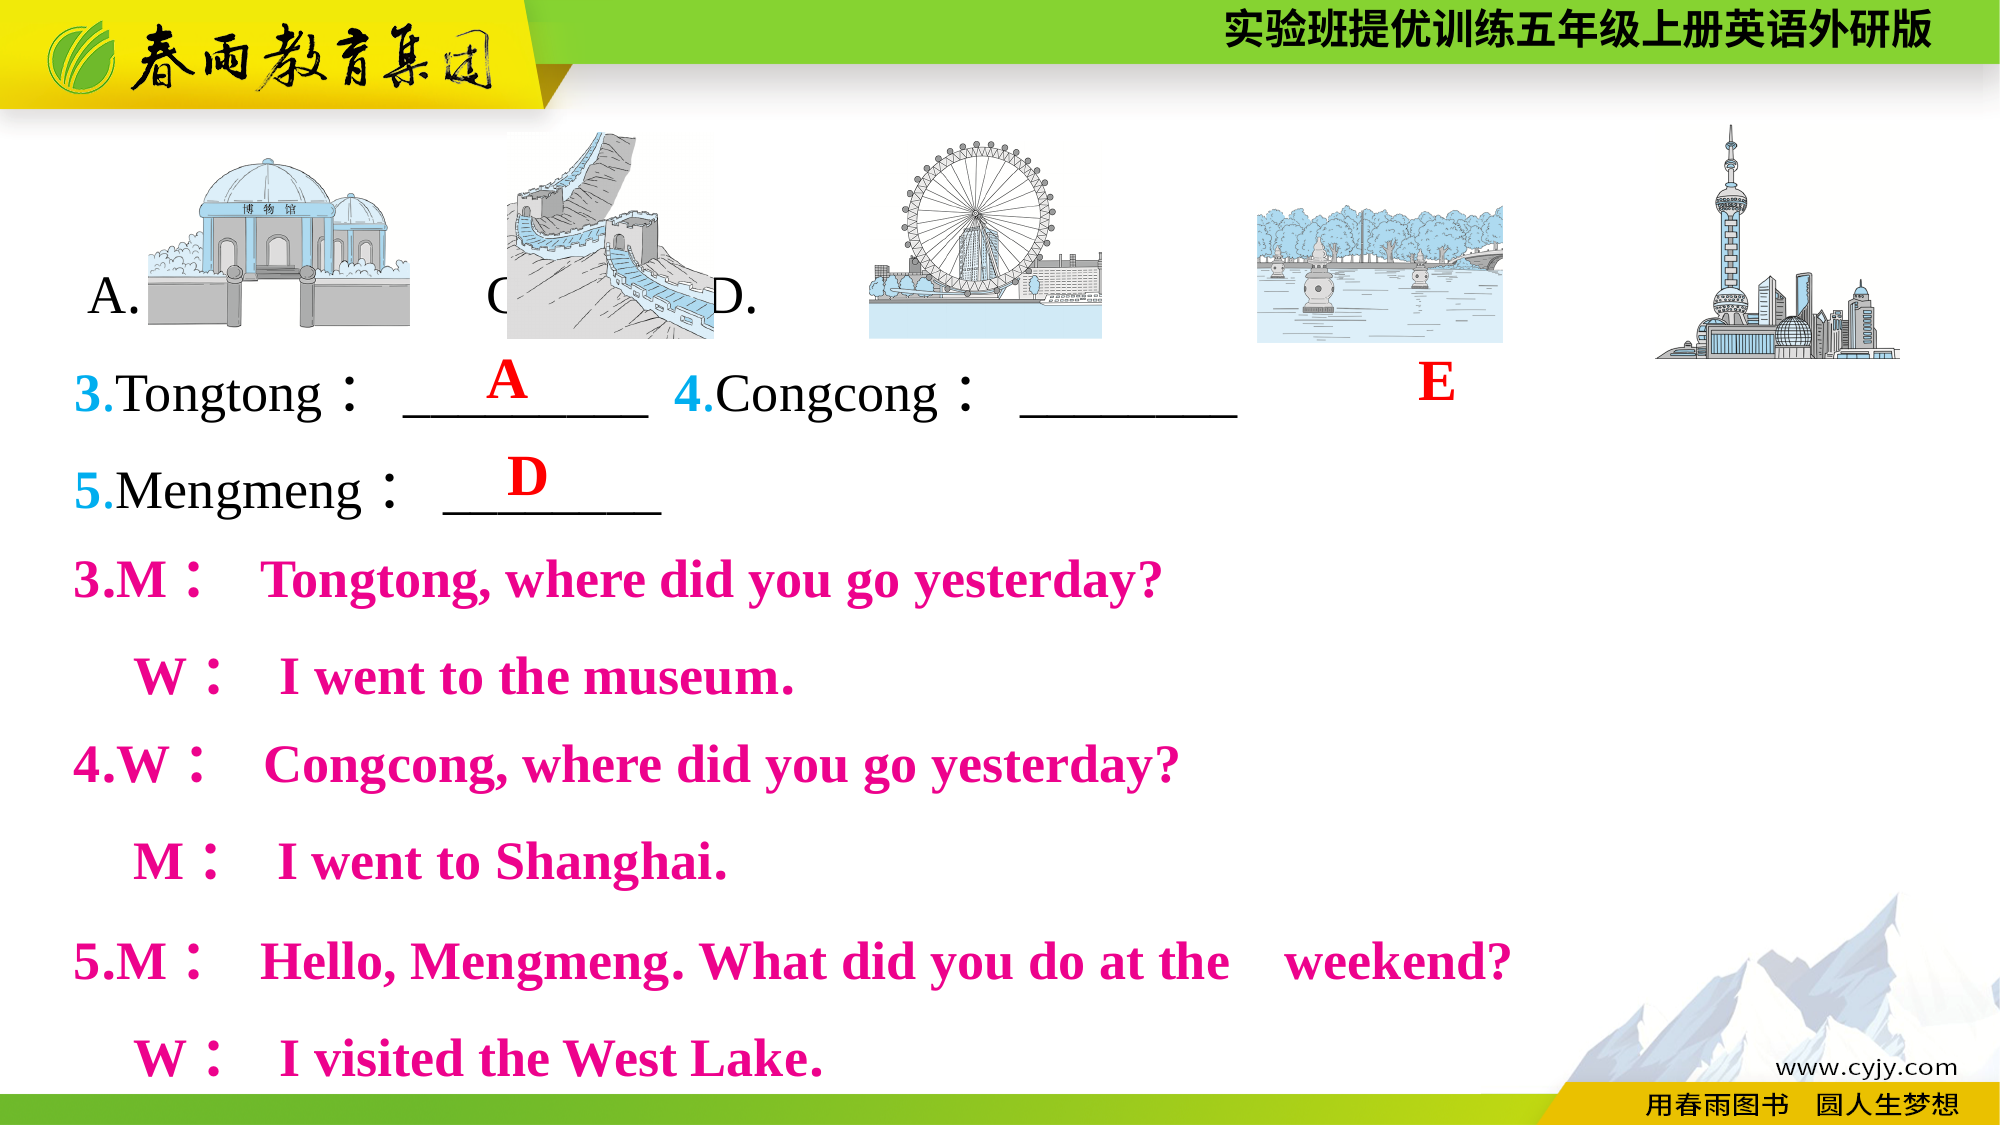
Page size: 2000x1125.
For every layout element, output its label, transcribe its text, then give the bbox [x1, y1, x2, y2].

text_box 3.M： Tongtong, where did you go yesterday? W： I went to the museum. [59, 503, 1296, 688]
text_box E [1403, 351, 1473, 420]
picture [0, 0, 2000, 1125]
list A. B. C. D. E. 3.Tongtong：_________ 4.Congcong：________ 5.Mengmeng：________ [59, 122, 1944, 532]
text_box 4.W： Congcong, where did you go yesterday? M： I went to Shanghai. [59, 688, 1319, 885]
text_box D [492, 430, 565, 515]
text_box 5.M： Hello, Mengmeng. What did you do at the weekend? W： I visited the West Lake. [59, 885, 1626, 1096]
text_box A [471, 333, 544, 418]
